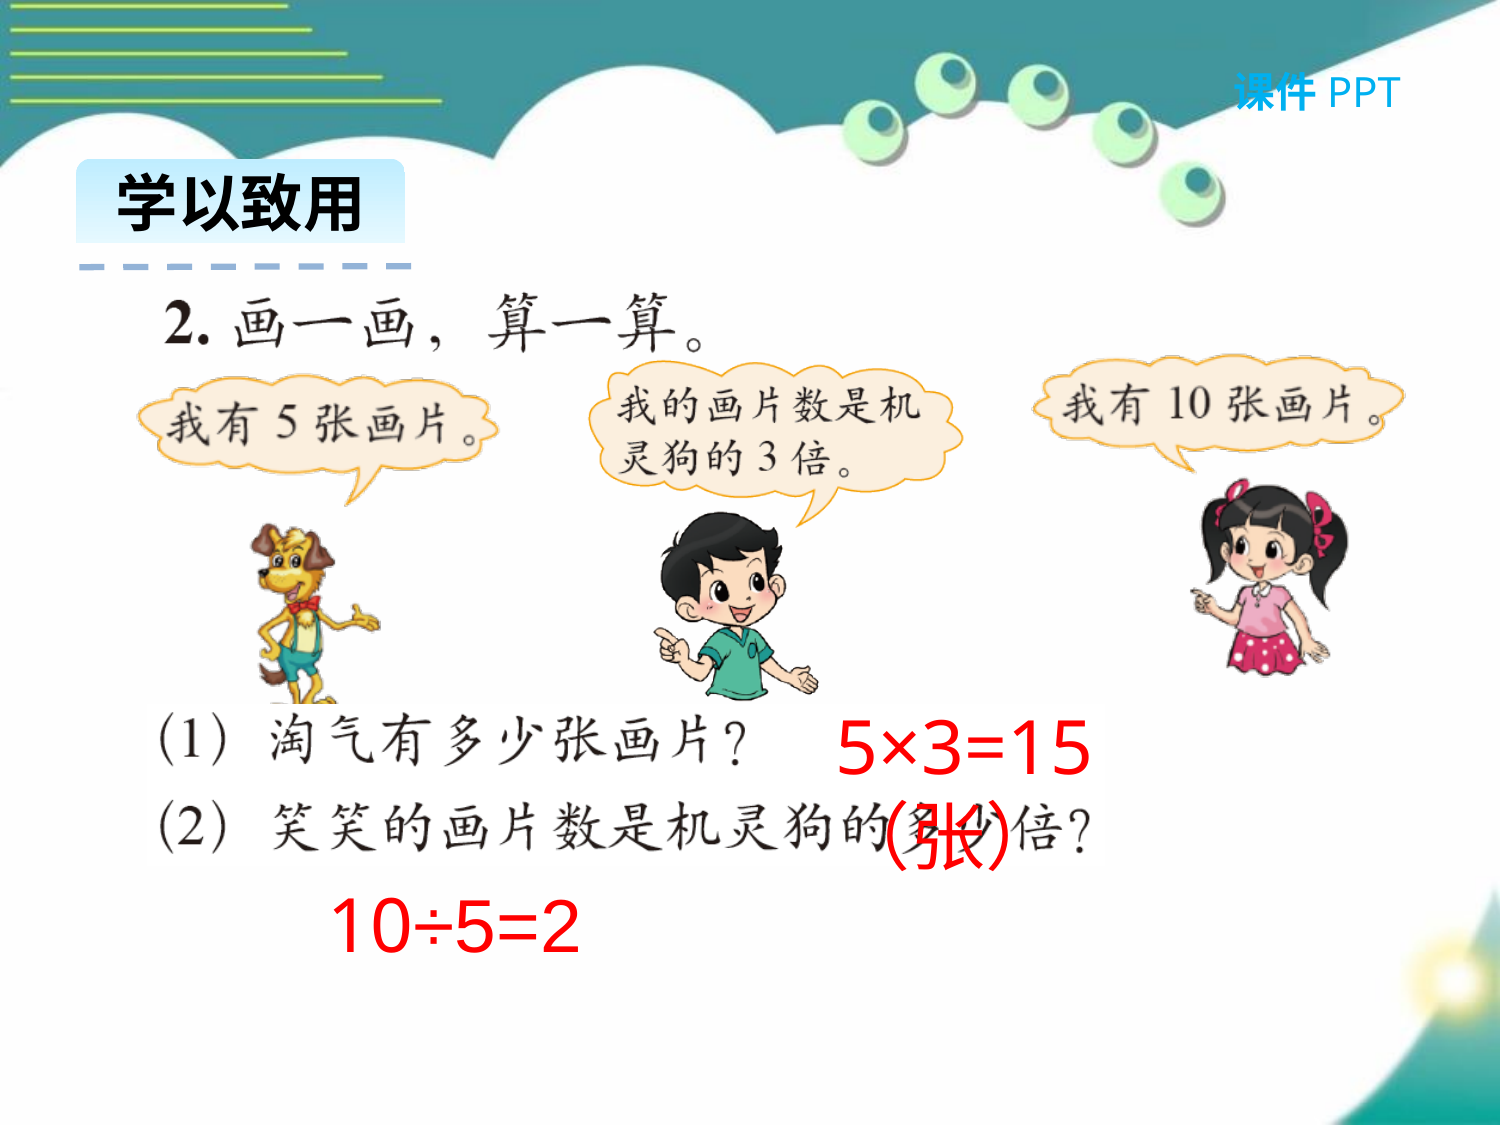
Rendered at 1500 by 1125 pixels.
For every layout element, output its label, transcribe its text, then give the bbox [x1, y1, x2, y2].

text_box 课件PPT [1218, 58, 1418, 124]
picture [0, 0, 1500, 1125]
text_box 10÷5=2 [312, 873, 807, 975]
text_box 5×3=15（张） [820, 692, 1315, 888]
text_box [76, 158, 420, 268]
